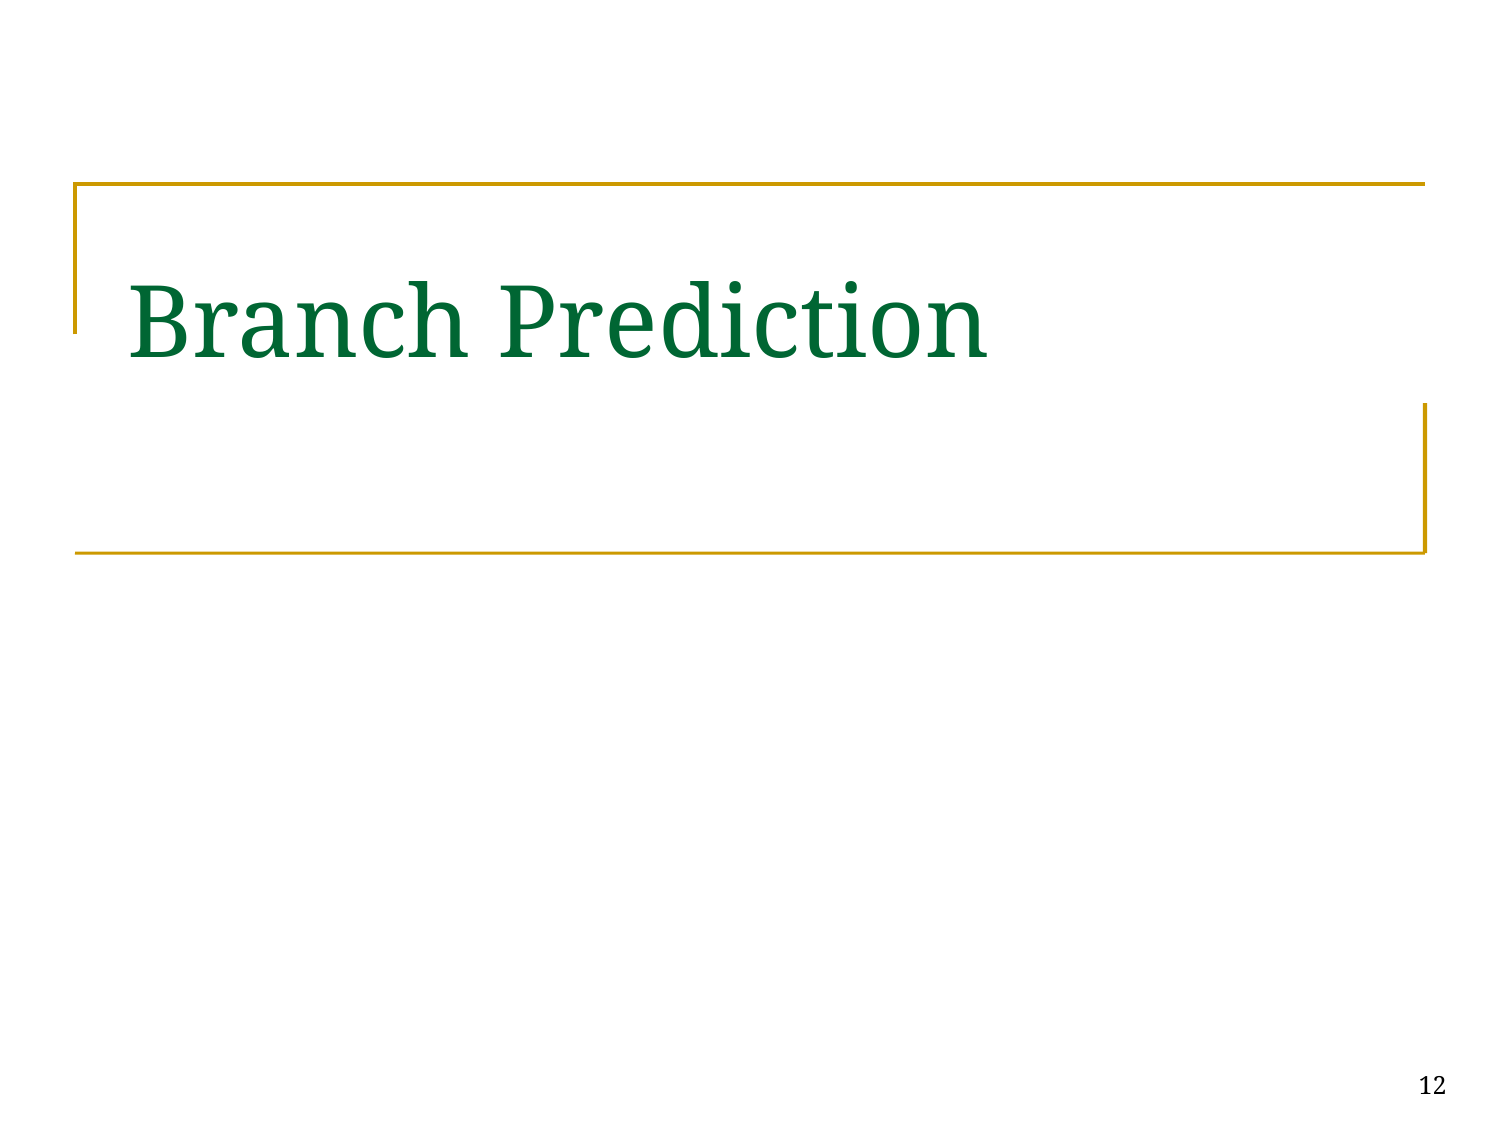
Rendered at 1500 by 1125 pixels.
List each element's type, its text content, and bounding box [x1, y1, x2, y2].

slide_number 12 [1111, 1036, 1462, 1112]
title Branch Prediction [112, 249, 1438, 538]
